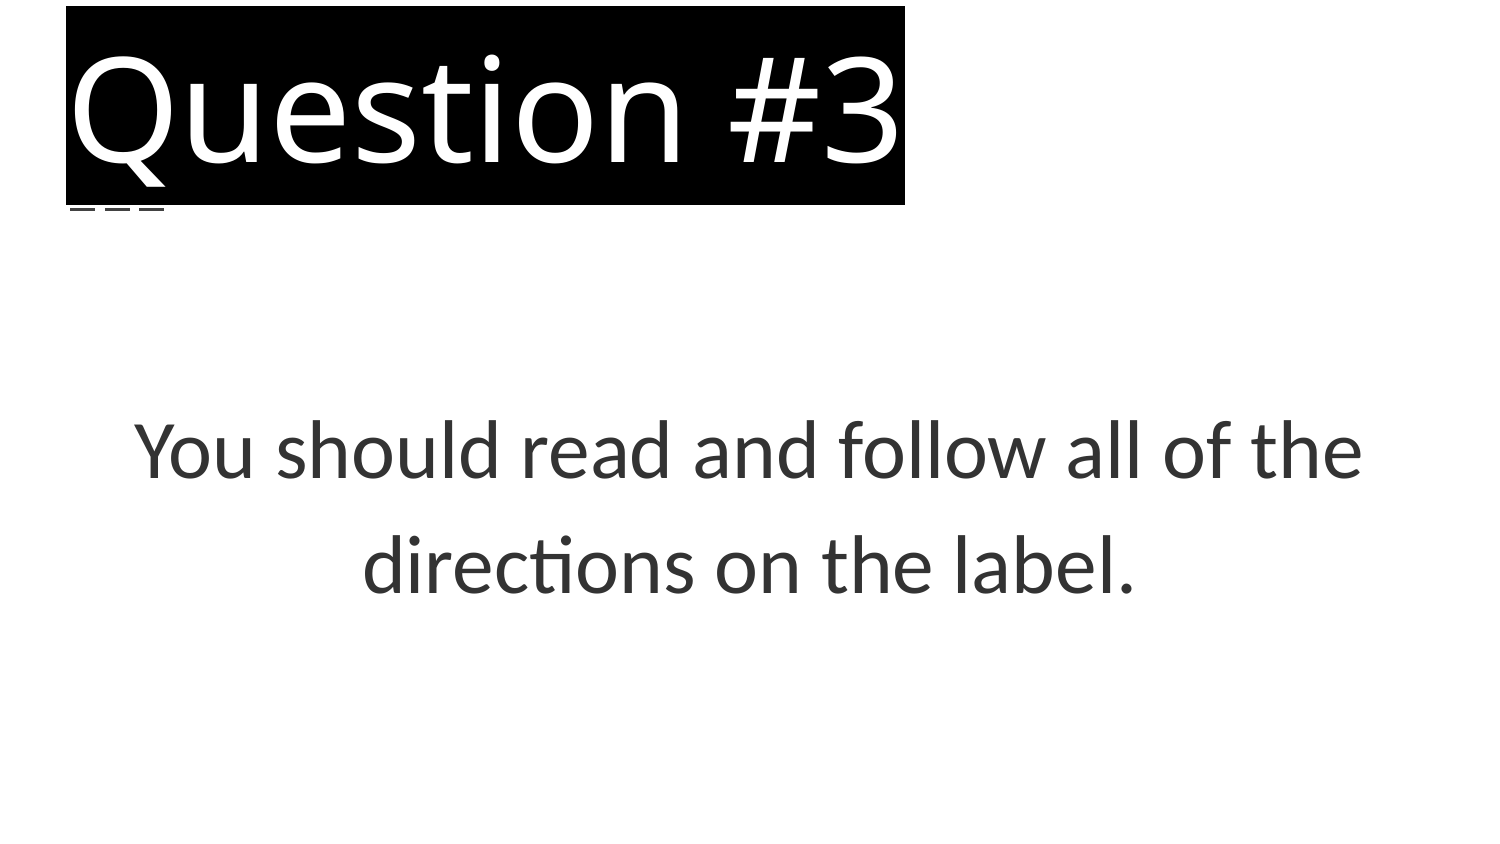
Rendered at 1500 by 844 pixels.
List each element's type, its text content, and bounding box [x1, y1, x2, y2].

list You should read and follow all of the directions on the label. [51, 240, 1449, 750]
title Question #3 [51, 86, 1449, 207]
